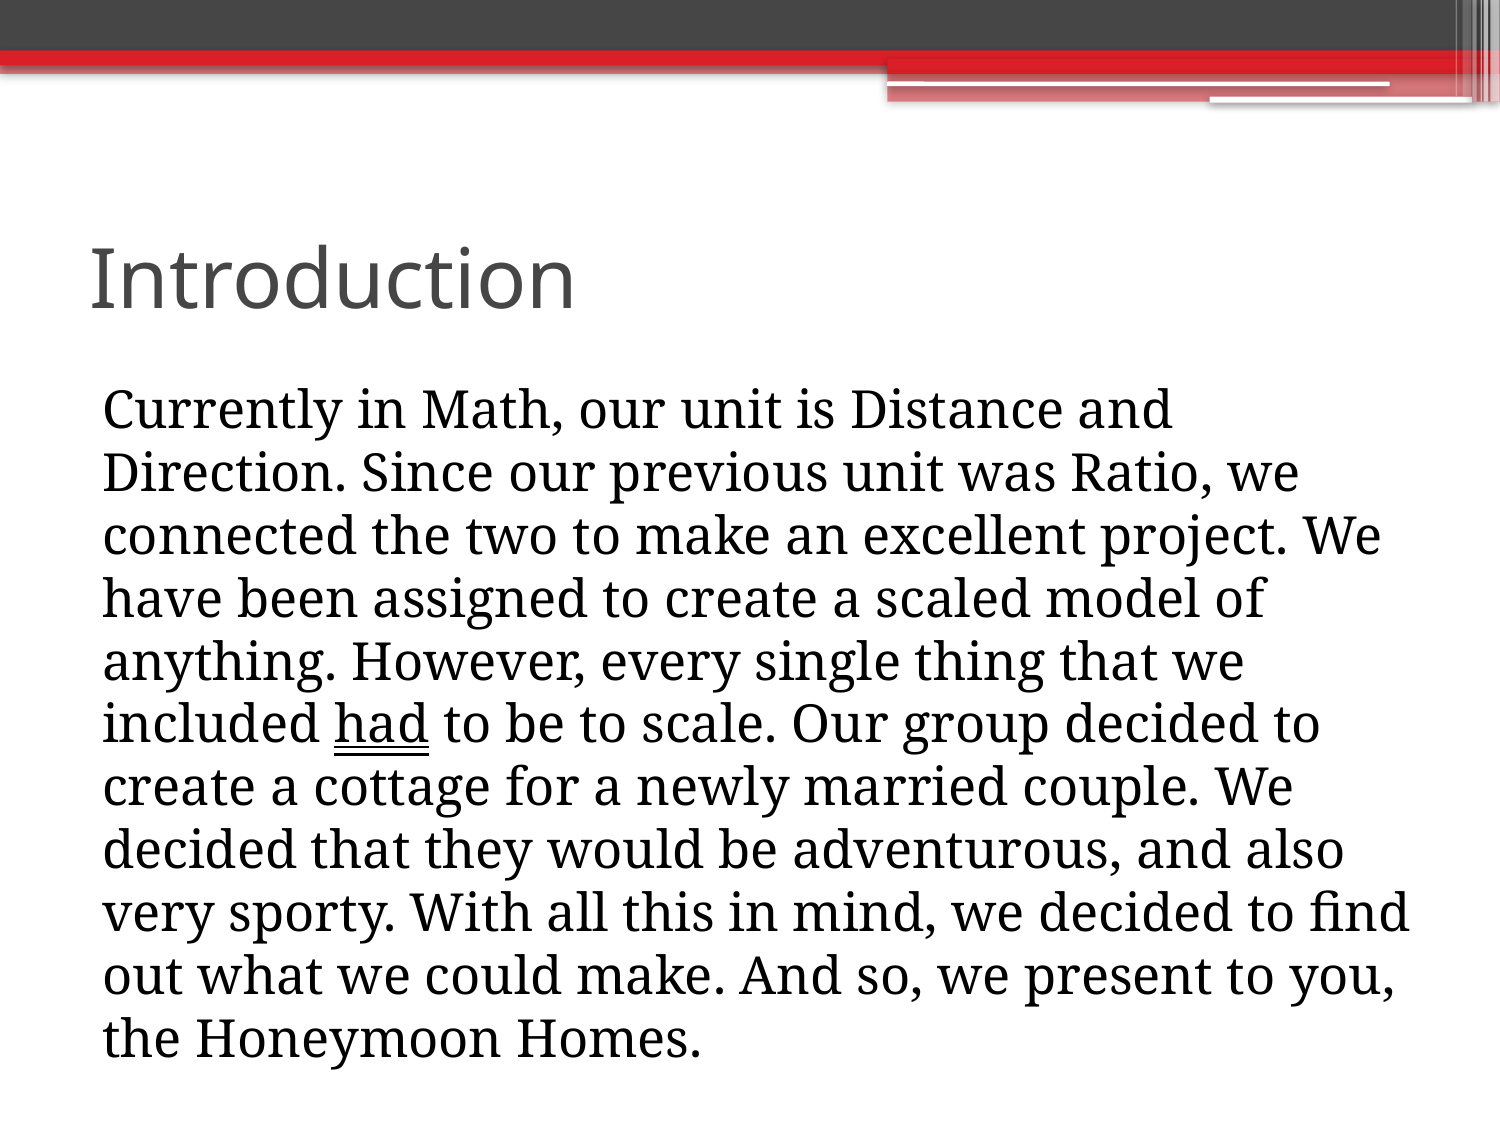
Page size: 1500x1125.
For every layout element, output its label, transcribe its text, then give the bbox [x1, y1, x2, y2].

list Currently in Math, our unit is Distance and Direction. Since our previous unit was Ratio, we connected the two to make an excellent project. We have been assigned to create a scaled model of anything. However, every single thing that we included had to be to scale. Our group decided to create a cottage for a newly married couple. We decided that they would be adventurous, and also very sporty. With all this in mind, we decided to find out what we could make. And so, we present to you, the Honeymoon Homes. [87, 368, 1438, 1079]
title Introduction [75, 187, 1425, 363]
